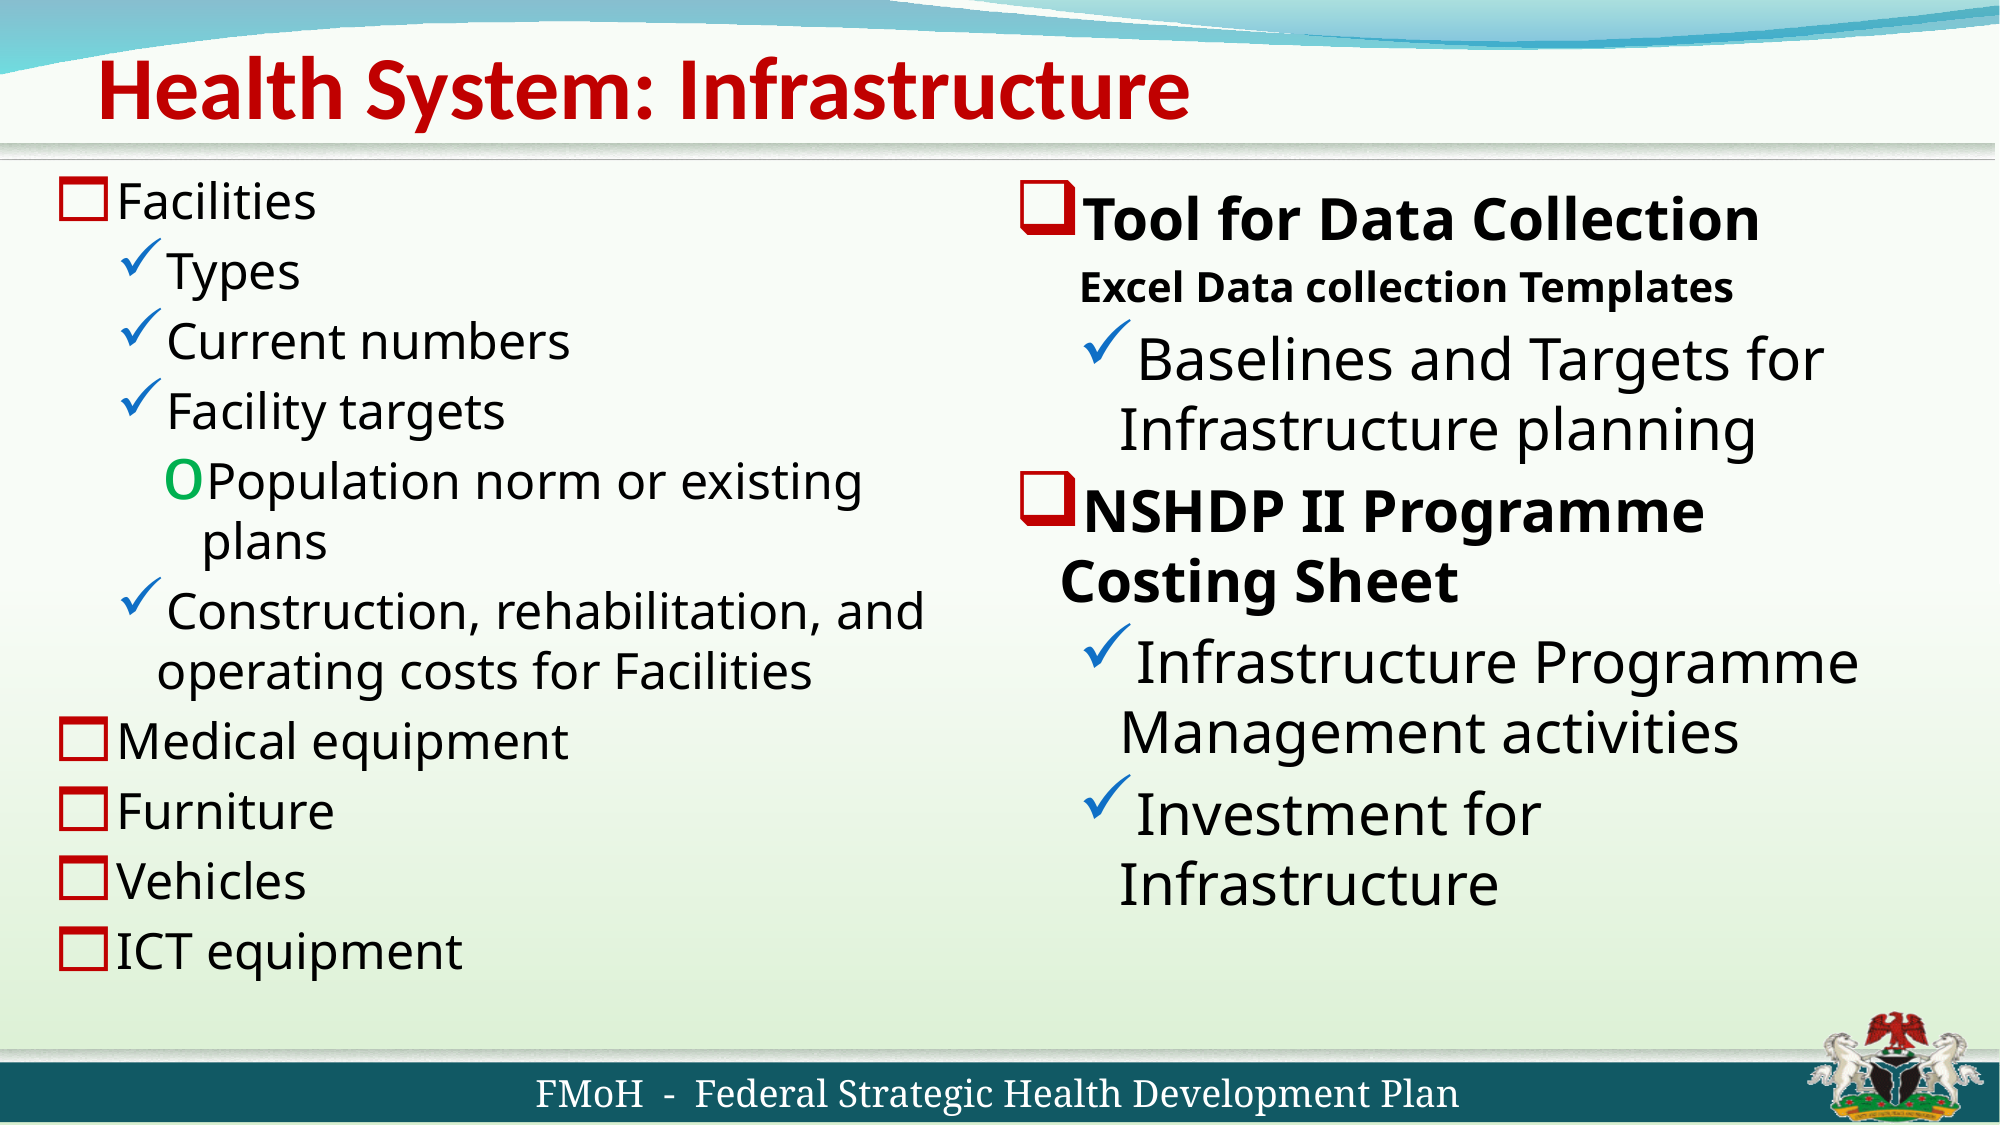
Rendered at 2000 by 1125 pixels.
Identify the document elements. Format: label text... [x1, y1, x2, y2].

picture [0, 1008, 2000, 1125]
picture [0, 143, 1995, 161]
title Health System: Infrastructure [97, 21, 1898, 138]
list Tool for Data Collection Excel Data collection Templates Baselines and Targets for Infrastructure planning NSHDP II Programme Costing Sheet Infrastructure Programme Management activities Investment for Infrastructure [999, 174, 1950, 988]
text_box Facilities Types Current numbers Facility targets Population norm or existing plans Construction, rehabilitation, and operating costs for Facilities Medical equipment Furniture Vehicles ICT equipment [37, 162, 987, 988]
